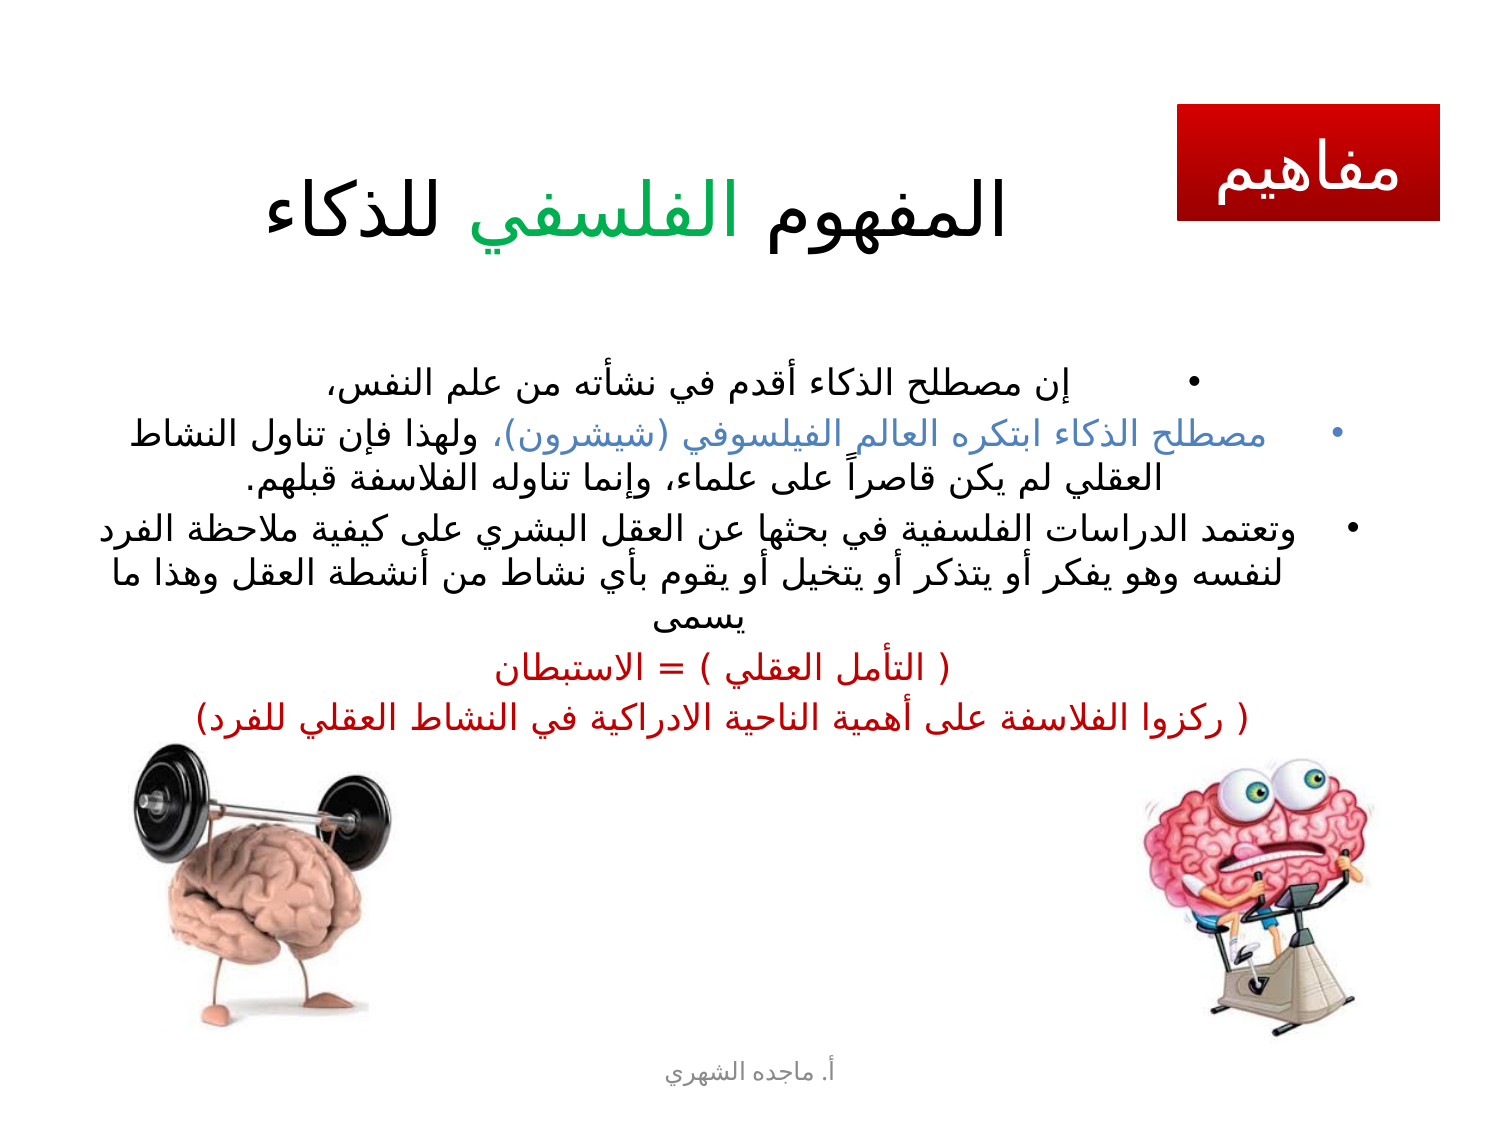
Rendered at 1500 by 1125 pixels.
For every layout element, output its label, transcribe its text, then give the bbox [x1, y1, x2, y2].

footer أ. ماجده الشهري [512, 1042, 988, 1103]
text_box مفاهيم [1175, 103, 1442, 222]
title المفهوم الفلسفي للذكاء [140, 125, 1133, 288]
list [128, 740, 399, 1033]
list إن مصطلح الذكاء أقدم في نشأته من علم النفس، مصطلح الذكاء ابتكره العالم الفيلسوفي (شيشرون)، ولهذا فإن تناول النشاط العقلي لم يكن قاصراً على علماء، وإنما تناوله الفلاسفة قبلهم. وتعتمد الدراسات الفلسفية في بحثها عن العقل البشري على كيفية ملاحظة الفرد لنفسه وهو يفكر أو يتذكر أو يتخيل أو يقوم بأي نشاط من أنشطة العقل وهذا ما يسمى ( التأمل العقلي ) = الاستبطان ( ركزوا الفلاسفة على أهمية الناحية الادراكية في النشاط العقلي للفرد) [75, 351, 1372, 750]
picture [1136, 749, 1380, 1044]
